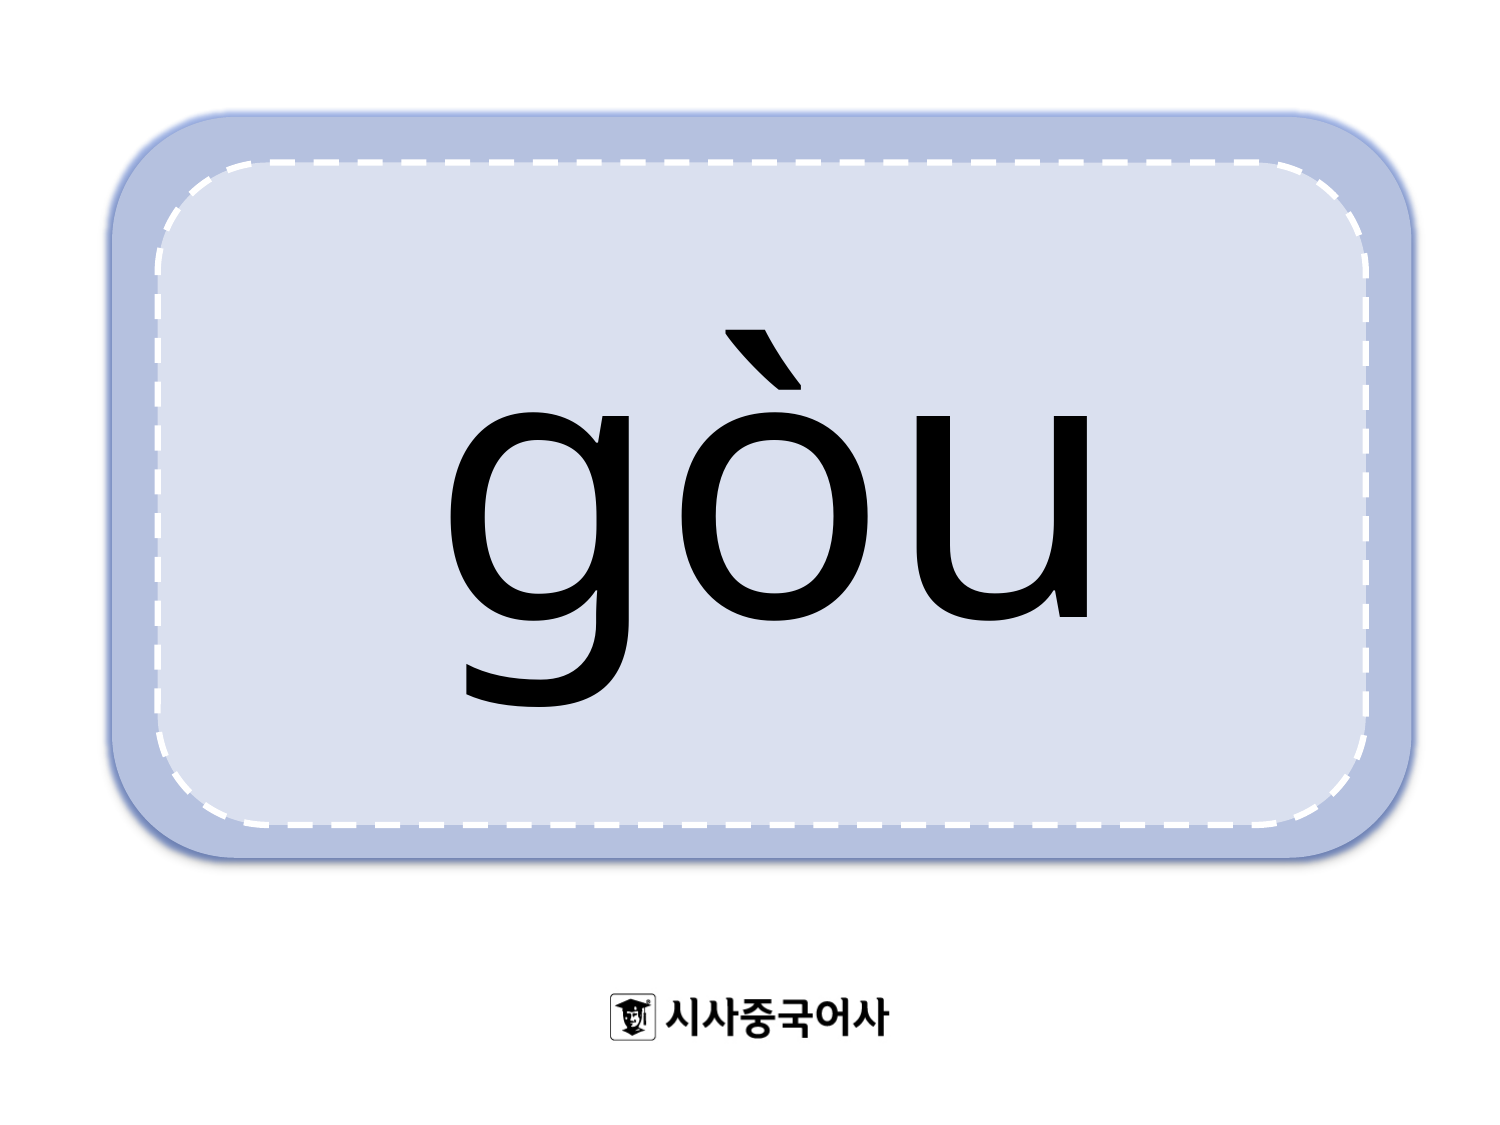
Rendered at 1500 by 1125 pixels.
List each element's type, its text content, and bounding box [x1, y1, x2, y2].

picture [602, 987, 898, 1047]
text_box gòu [171, 136, 1380, 799]
